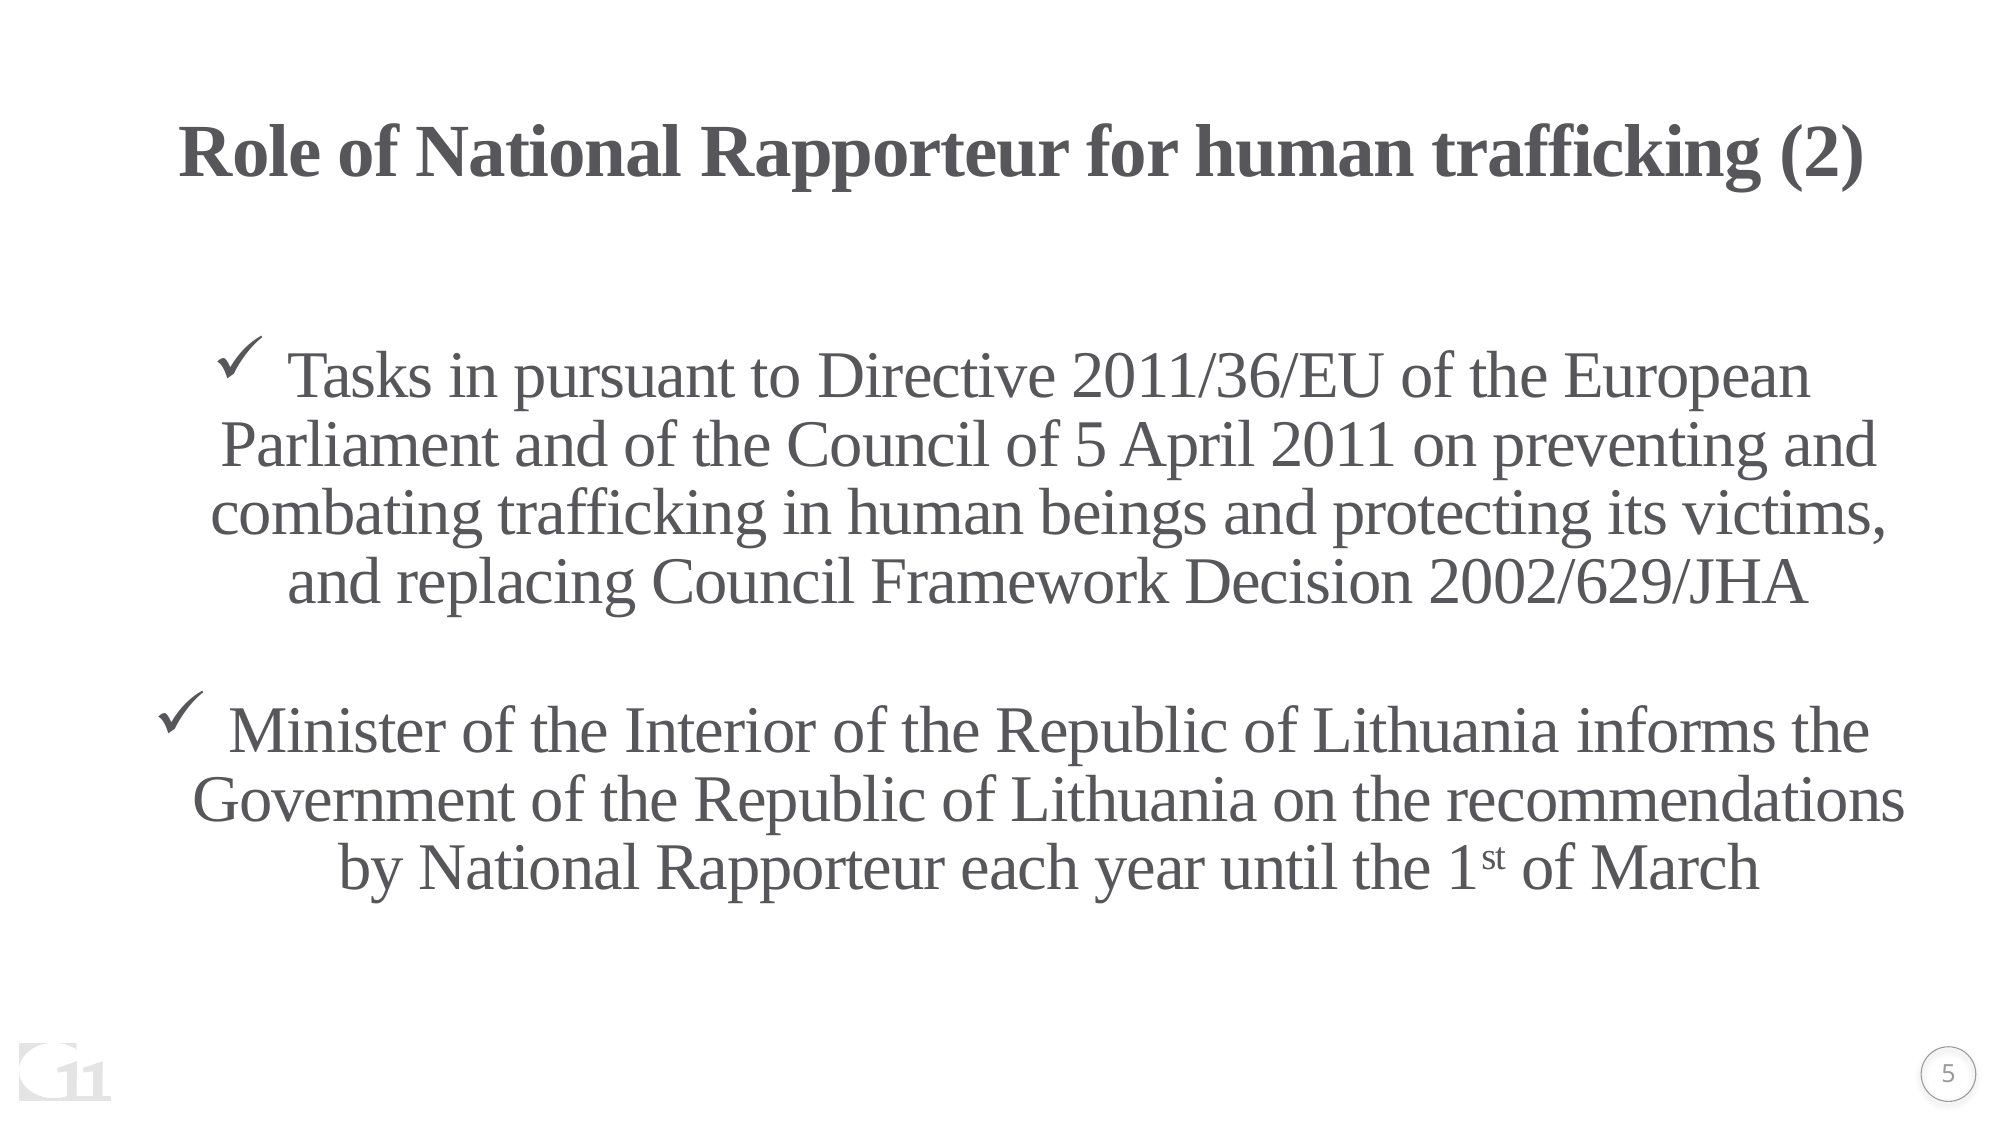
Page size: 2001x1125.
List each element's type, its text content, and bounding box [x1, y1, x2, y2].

text_box Tasks in pursuant to Directive 2011/36/EU of the European Parliament and of the Council of 5 April 2011 on preventing and combating trafficking in human beings and protecting its victims, and replacing Council Framework Decision 2002/629/JHA Minister of the Interior of the Republic of Lithuania informs the Government of the Republic of Lithuania on the recommendations by National Rapporteur each year until the 1st of March [114, 264, 1910, 982]
title Role of National Rapporteur for human trafficking (2) [172, 42, 1872, 264]
